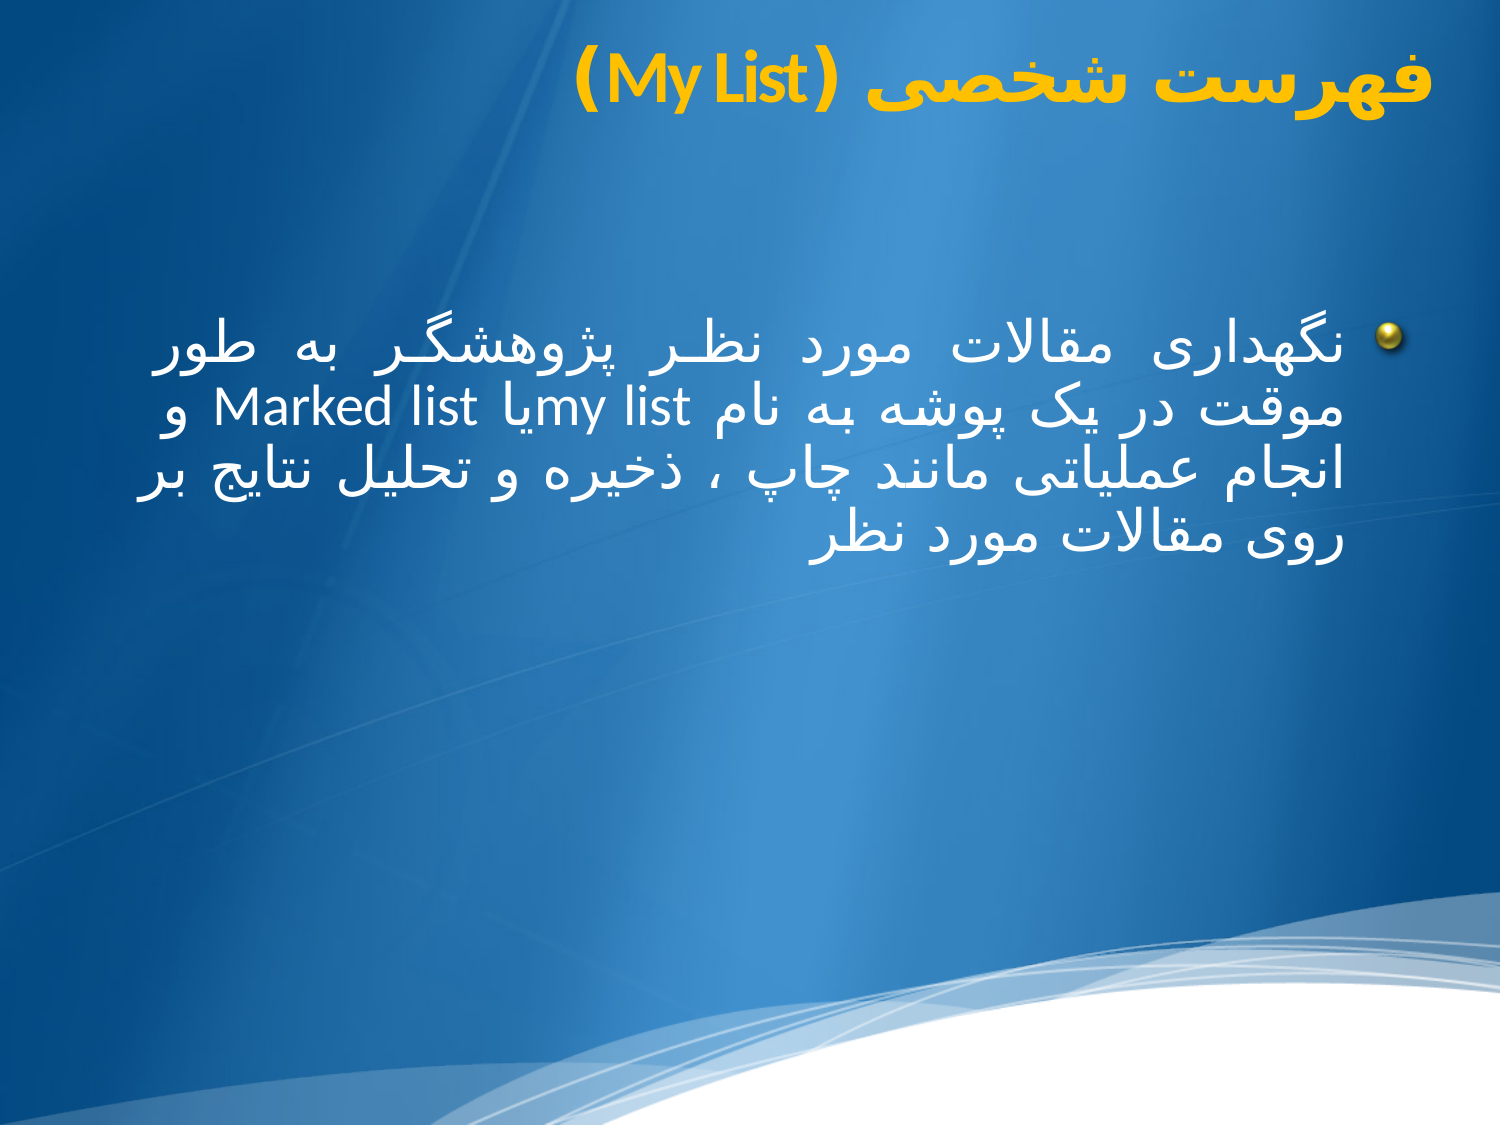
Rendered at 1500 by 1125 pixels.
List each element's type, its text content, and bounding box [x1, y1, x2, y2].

list نگهداری مقالات مورد نظر پژوهشگر به طور موقت در یک پوشه به نام my listیا Marked list و انجام عملیاتی مانند چاپ ، ذخیره و تحلیل نتایج بر روی مقالات مورد نظر [137, 312, 1413, 506]
title فهرست شخصی (My List) [62, 37, 1438, 204]
picture [0, 0, 1500, 1125]
